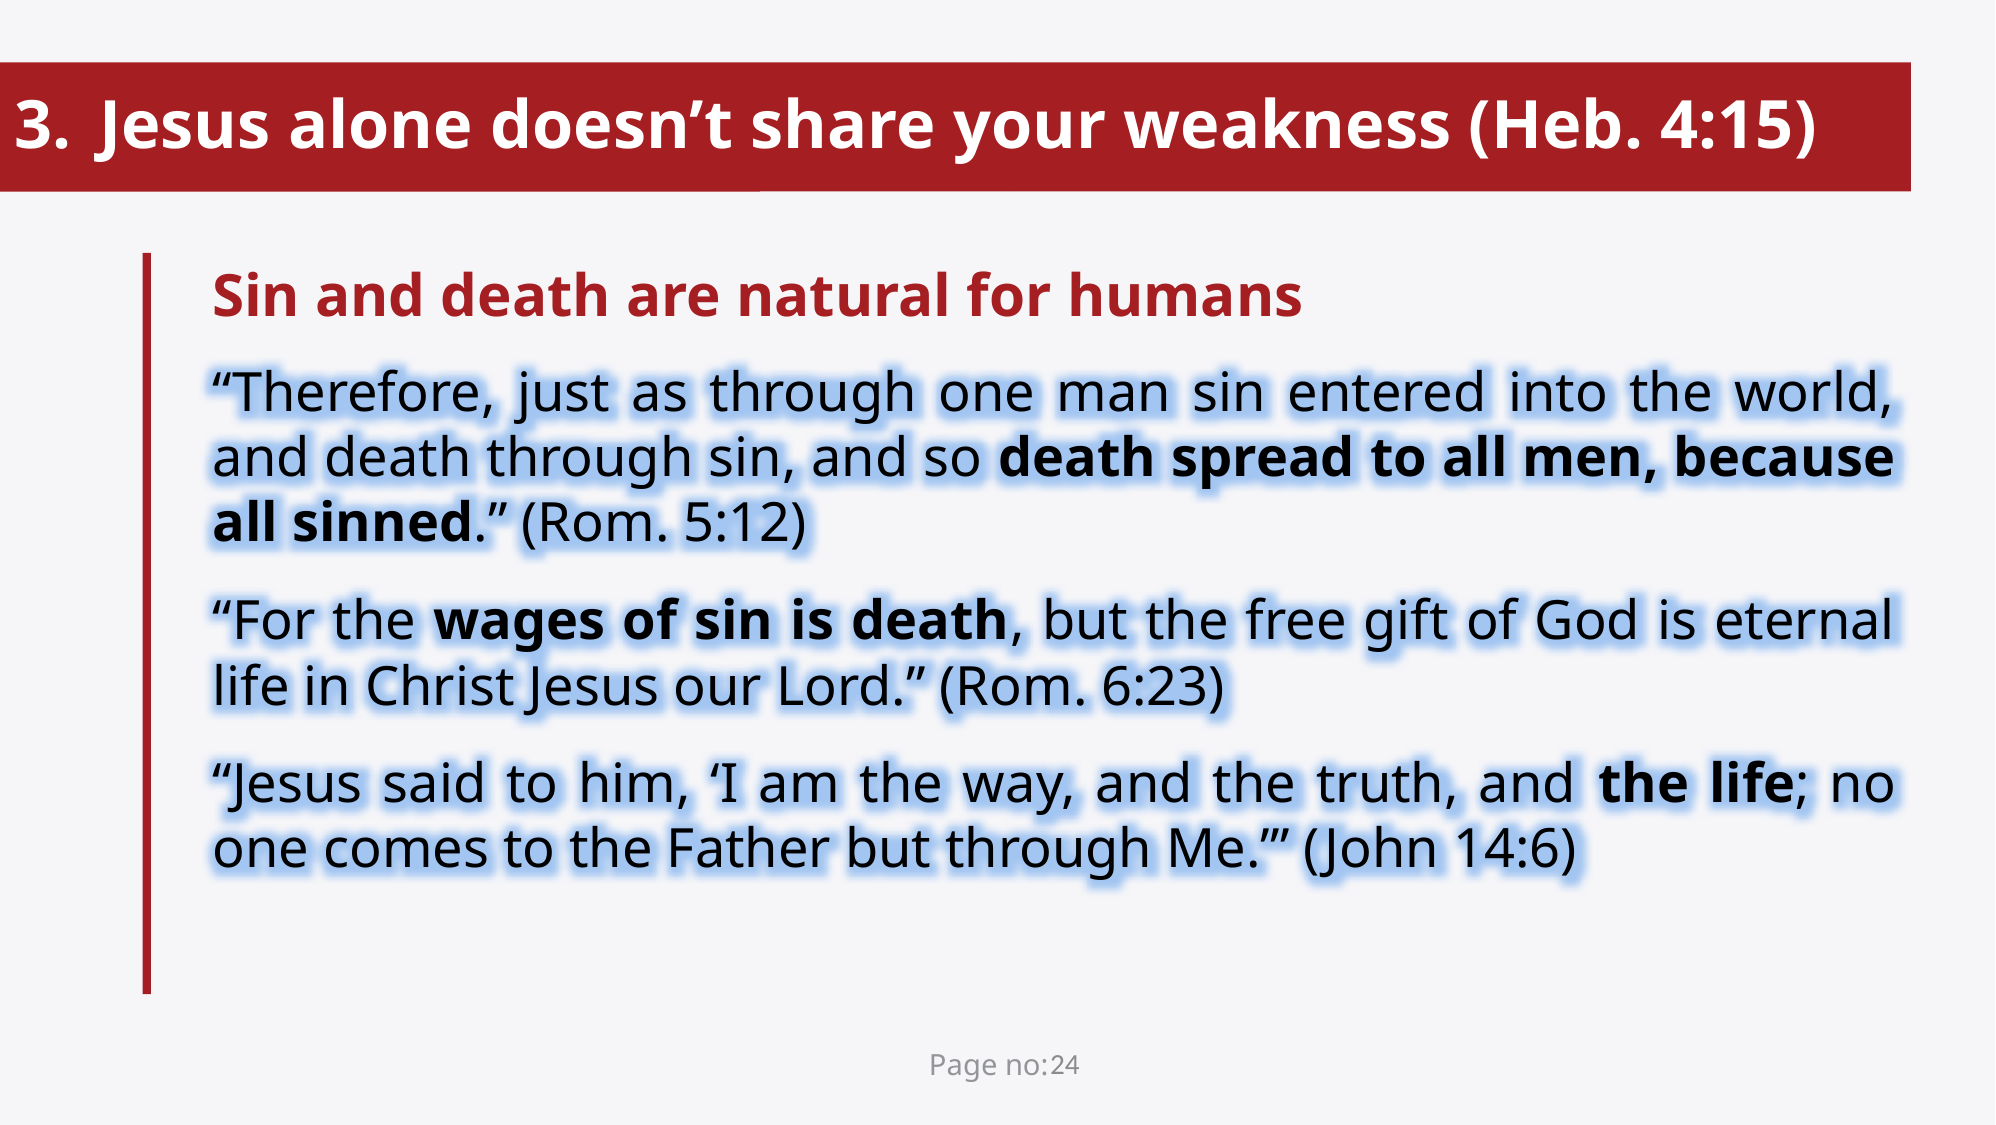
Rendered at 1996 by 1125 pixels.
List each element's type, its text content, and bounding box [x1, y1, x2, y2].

text_box Sin and death are natural for humans [197, 250, 1510, 336]
text_box “For the wages of sin is death, but the free gift of God is eternal life in Christ Jesus our Lord.” (Rom. 6:23) [198, 578, 1911, 724]
text_box “Jesus said to him, ‘I am the way, and the truth, and the life; no one comes to the Father but through Me.’” (John 14:6) [198, 741, 1911, 886]
text_box “Therefore, just as through one man sin entered into the world, and death through sin, and so death spread to all men, because all sinned.” (Rom. 5:12) [198, 350, 1911, 560]
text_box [0, 62, 1934, 192]
